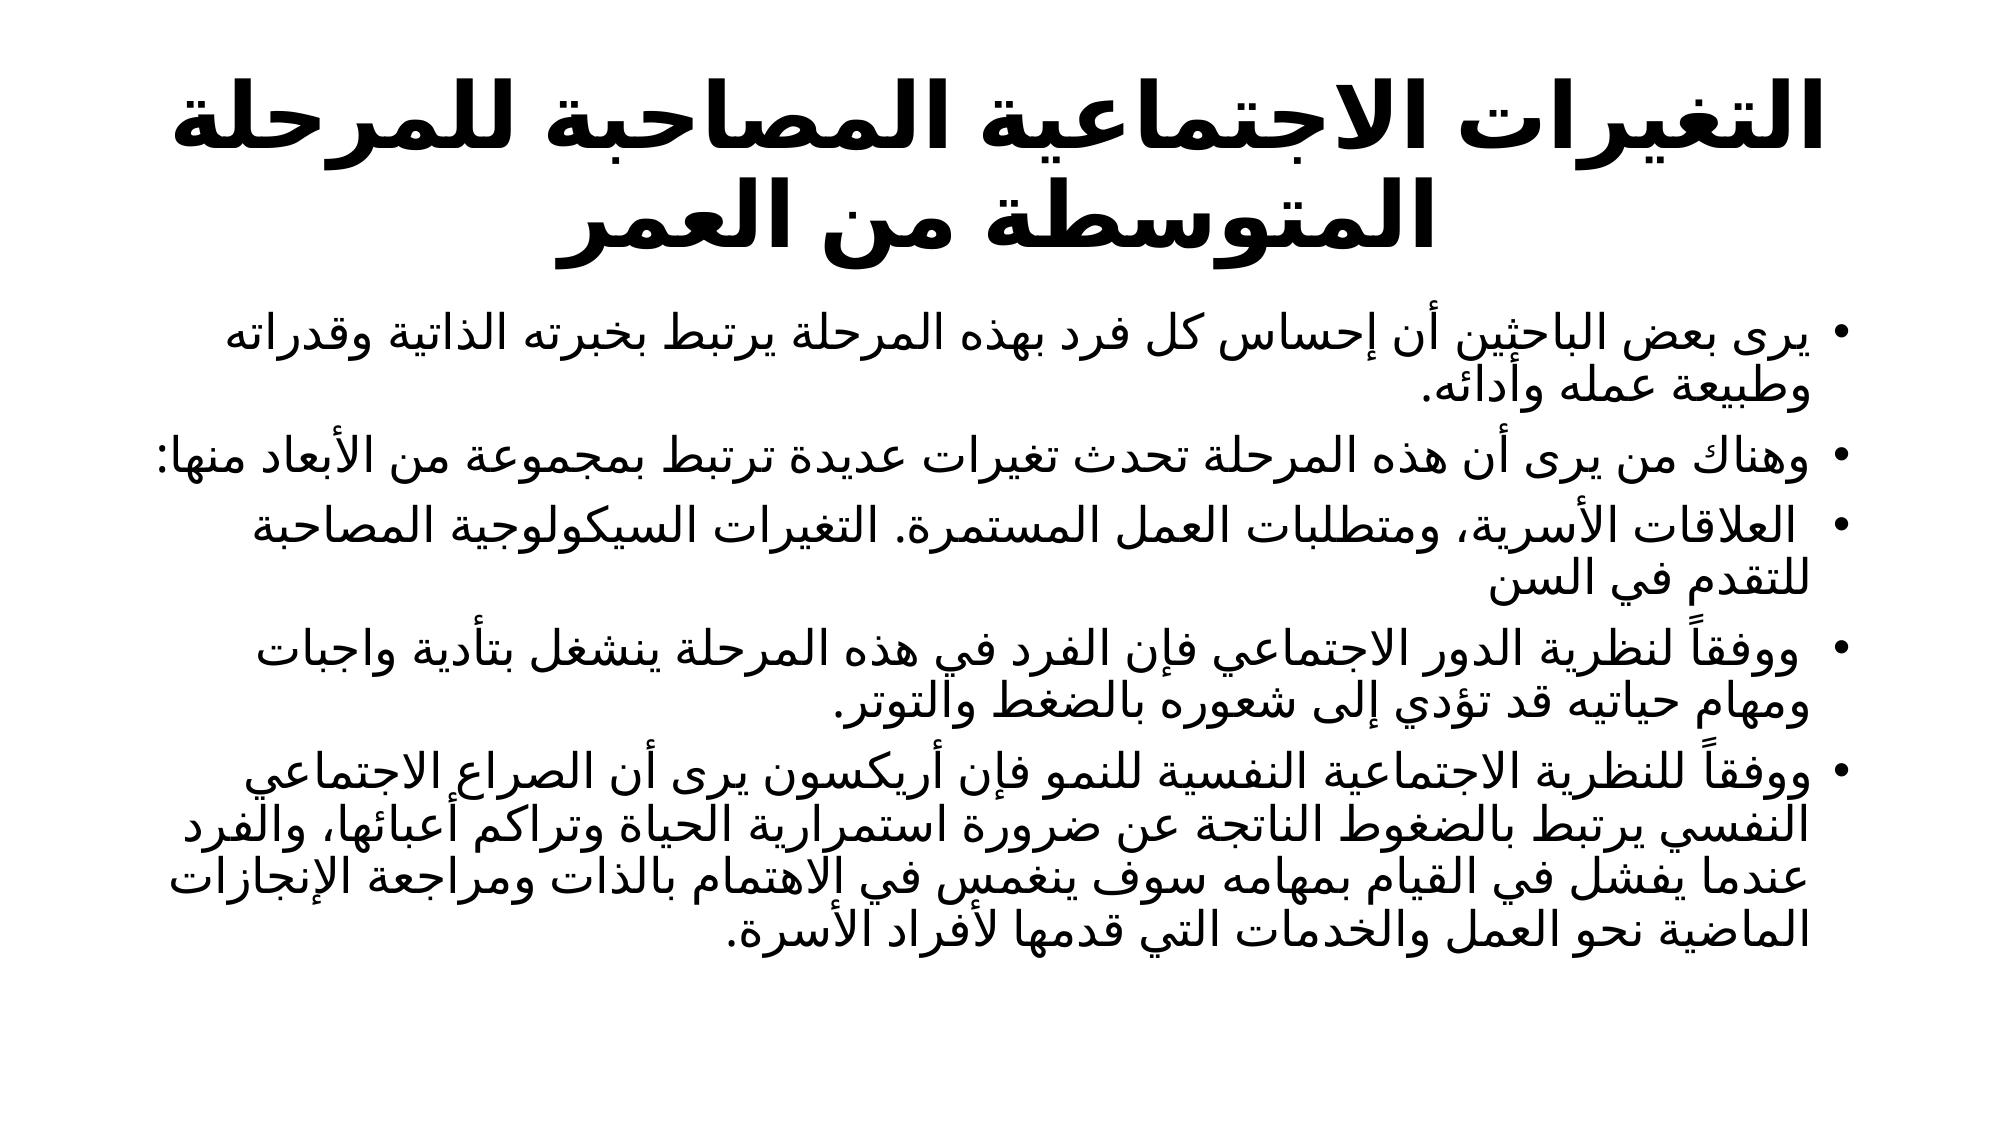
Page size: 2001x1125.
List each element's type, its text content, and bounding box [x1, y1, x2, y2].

list يرى بعض الباحثين أن إحساس كل فرد بهذه المرحلة يرتبط بخبرته الذاتية وقدراته وطبيعة عمله وأدائه. وهناك من يرى أن هذه المرحلة تحدث تغيرات عديدة ترتبط بمجموعة من الأبعاد منها: العلاقات الأسرية، ومتطلبات العمل المستمرة. التغيرات السيكولوجية المصاحبة للتقدم في السن ووفقاً لنظرية الدور الاجتماعي فإن الفرد في هذه المرحلة ينشغل بتأدية واجبات ومهام حياتيه قد تؤدي إلى شعوره بالضغط والتوتر. ووفقاً للنظرية الاجتماعية النفسية للنمو فإن أريكسون يرى أن الصراع الاجتماعي النفسي يرتبط بالضغوط الناتجة عن ضرورة استمرارية الحياة وتراكم أعبائها، والفرد عندما يفشل في القيام بمهامه سوف ينغمس في الاهتمام بالذات ومراجعة الإنجازات الماضية نحو العمل والخدمات التي قدمها لأفراد الأسرة. [137, 299, 1863, 1014]
title التغيرات الاجتماعية المصاحبة للمرحلة المتوسطة من العمر [137, 59, 1863, 278]
